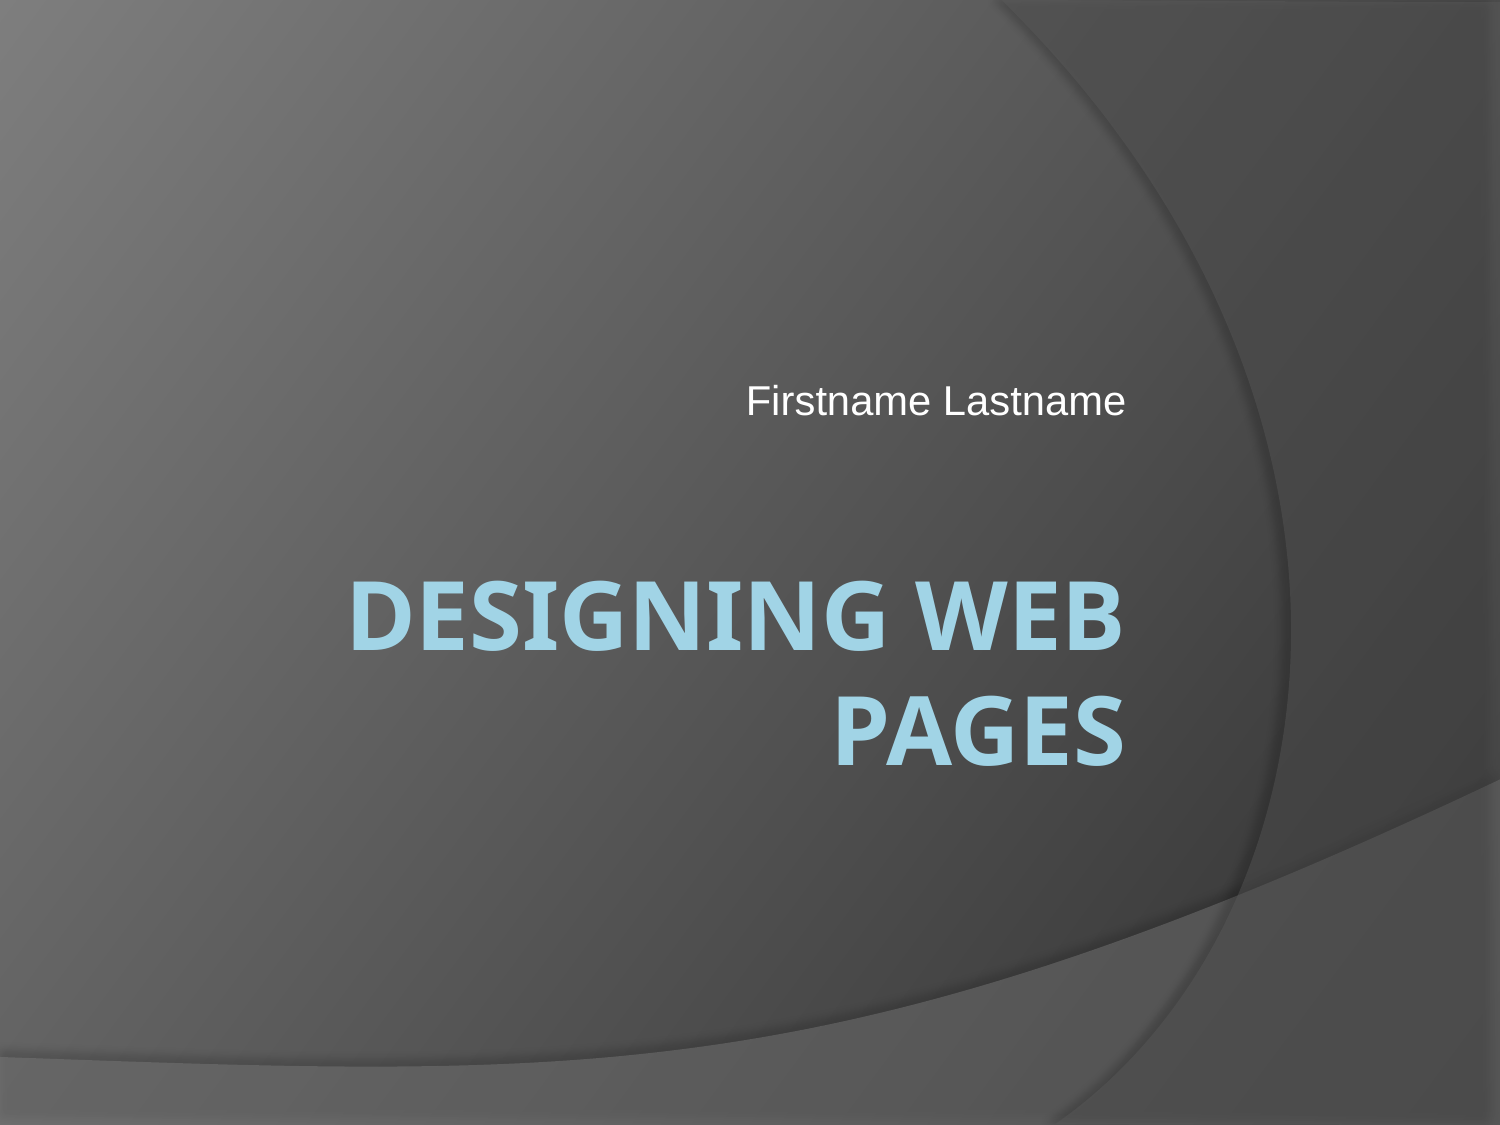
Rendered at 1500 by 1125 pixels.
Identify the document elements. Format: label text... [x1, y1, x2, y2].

title Designing Web Pages [70, 547, 1134, 925]
subtitle Firstname Lastname [71, 253, 1135, 541]
